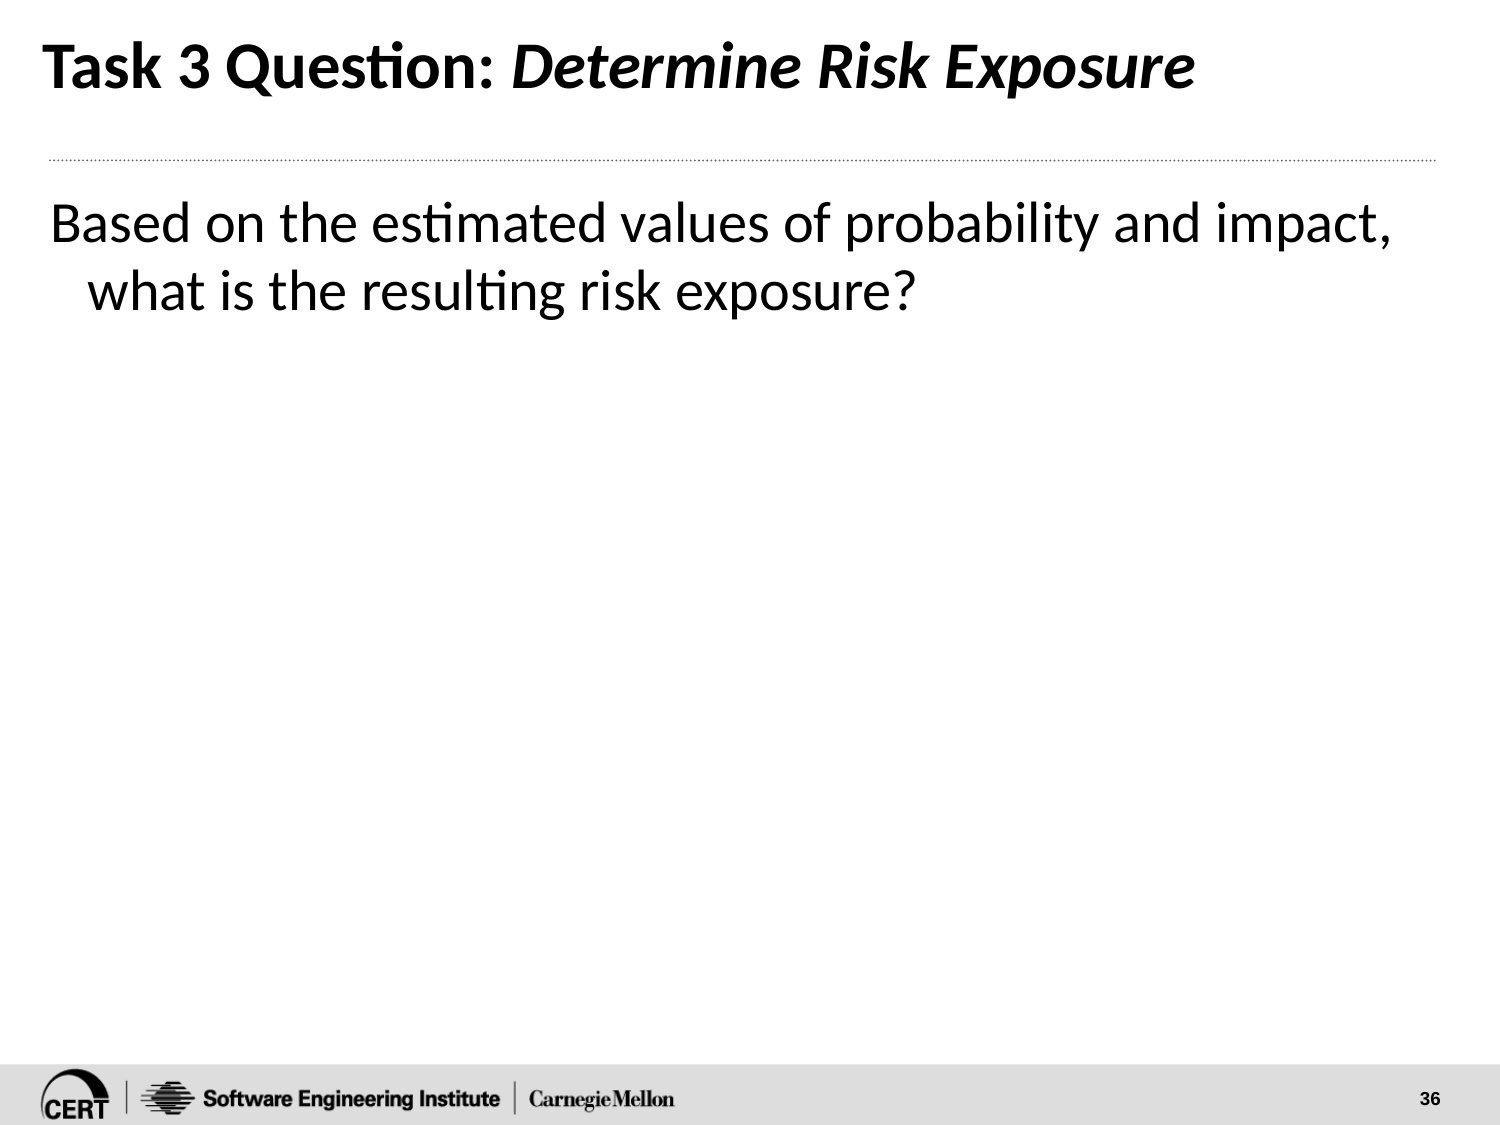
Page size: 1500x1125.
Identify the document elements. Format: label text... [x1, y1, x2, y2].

list Based on the estimated values of probability and impact, what is the resulting risk exposure? [49, 187, 1438, 1001]
title Task 3 Question: Determine Risk Exposure [42, 37, 1434, 155]
picture [24, 1065, 688, 1125]
